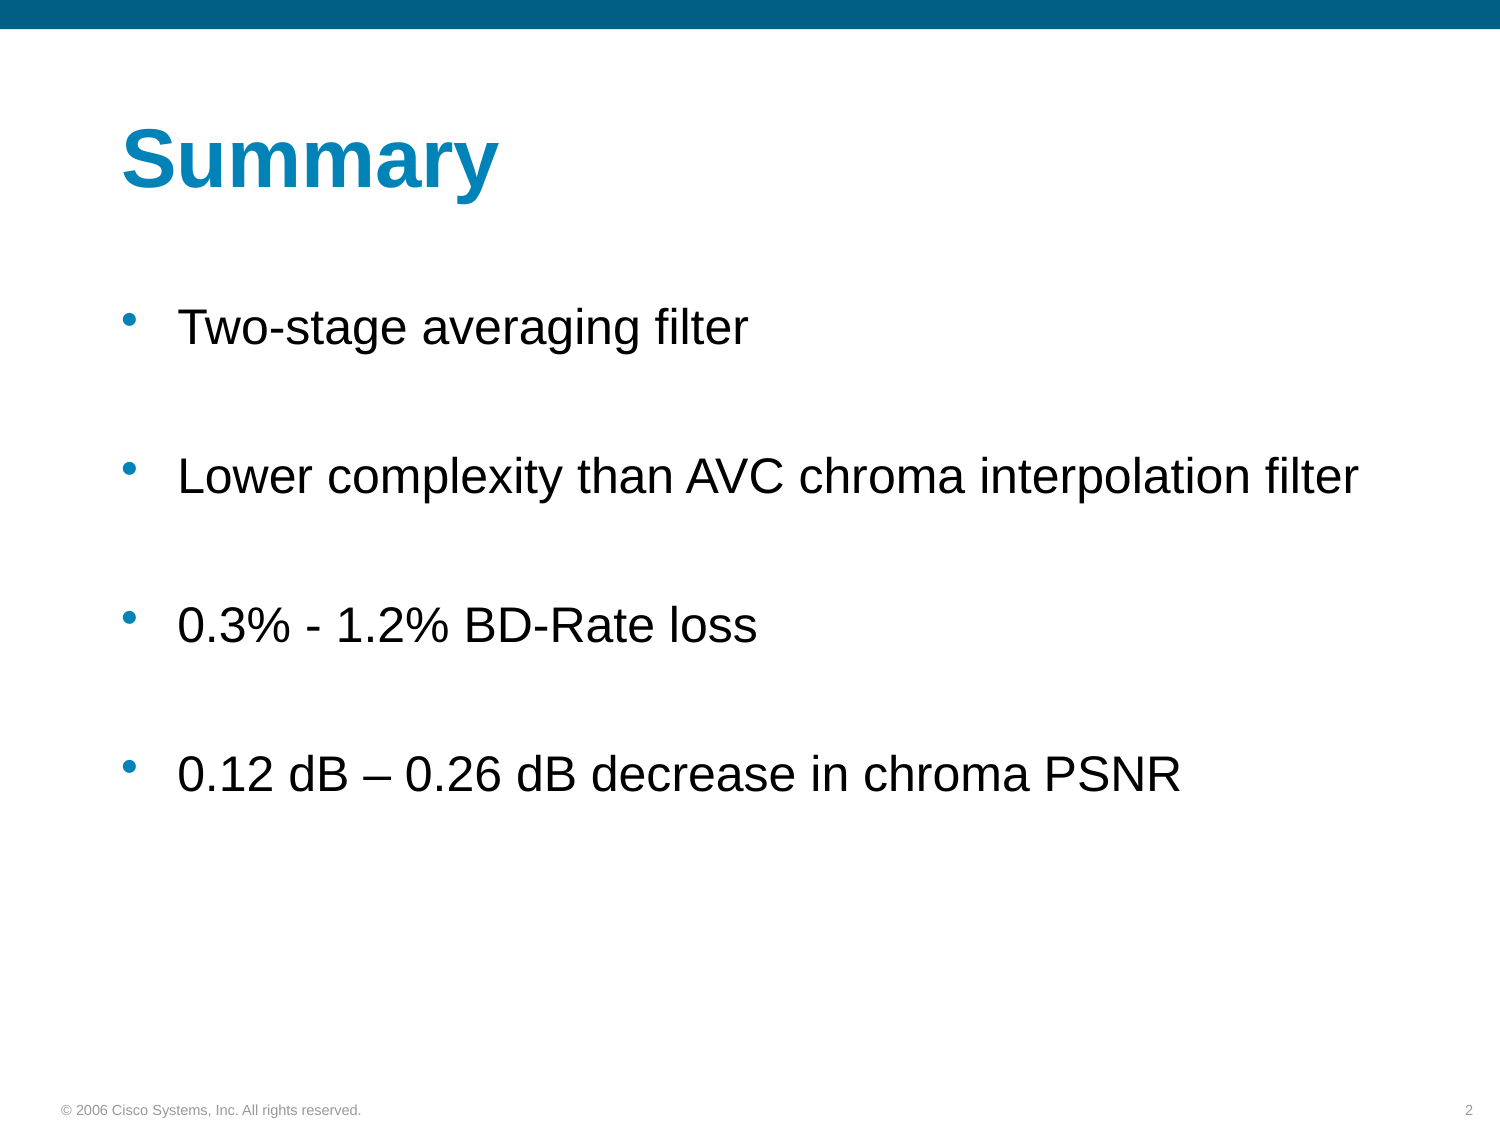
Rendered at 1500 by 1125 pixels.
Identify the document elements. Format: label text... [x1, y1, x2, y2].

title Summary [107, 74, 1444, 213]
list Two-stage averaging filter Lower complexity than AVC chroma interpolation filter 0.3% - 1.2% BD-Rate loss 0.12 dB – 0.26 dB decrease in chroma PSNR [107, 291, 1411, 879]
